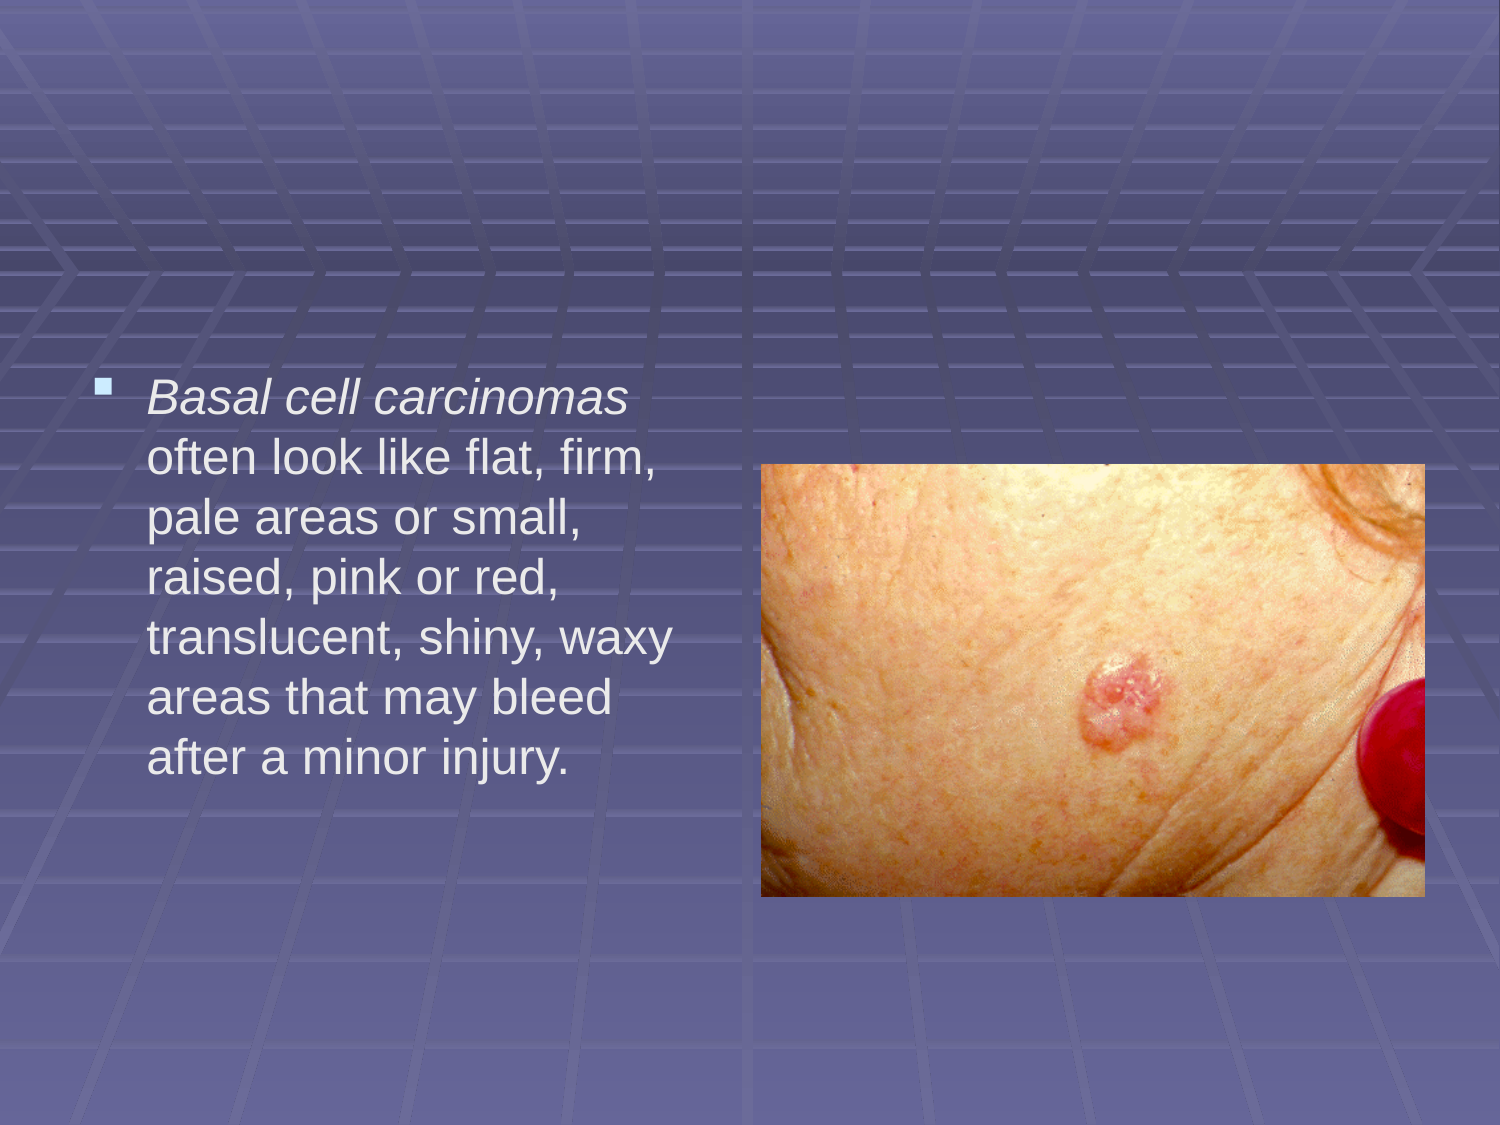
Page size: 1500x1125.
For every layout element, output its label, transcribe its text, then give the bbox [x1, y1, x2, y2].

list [761, 464, 1426, 898]
list Basal cell carcinomas often look like flat, firm, pale areas or small, raised, pink or red, translucent, shiny, waxy areas that may bleed after a minor injury. [74, 356, 738, 1006]
